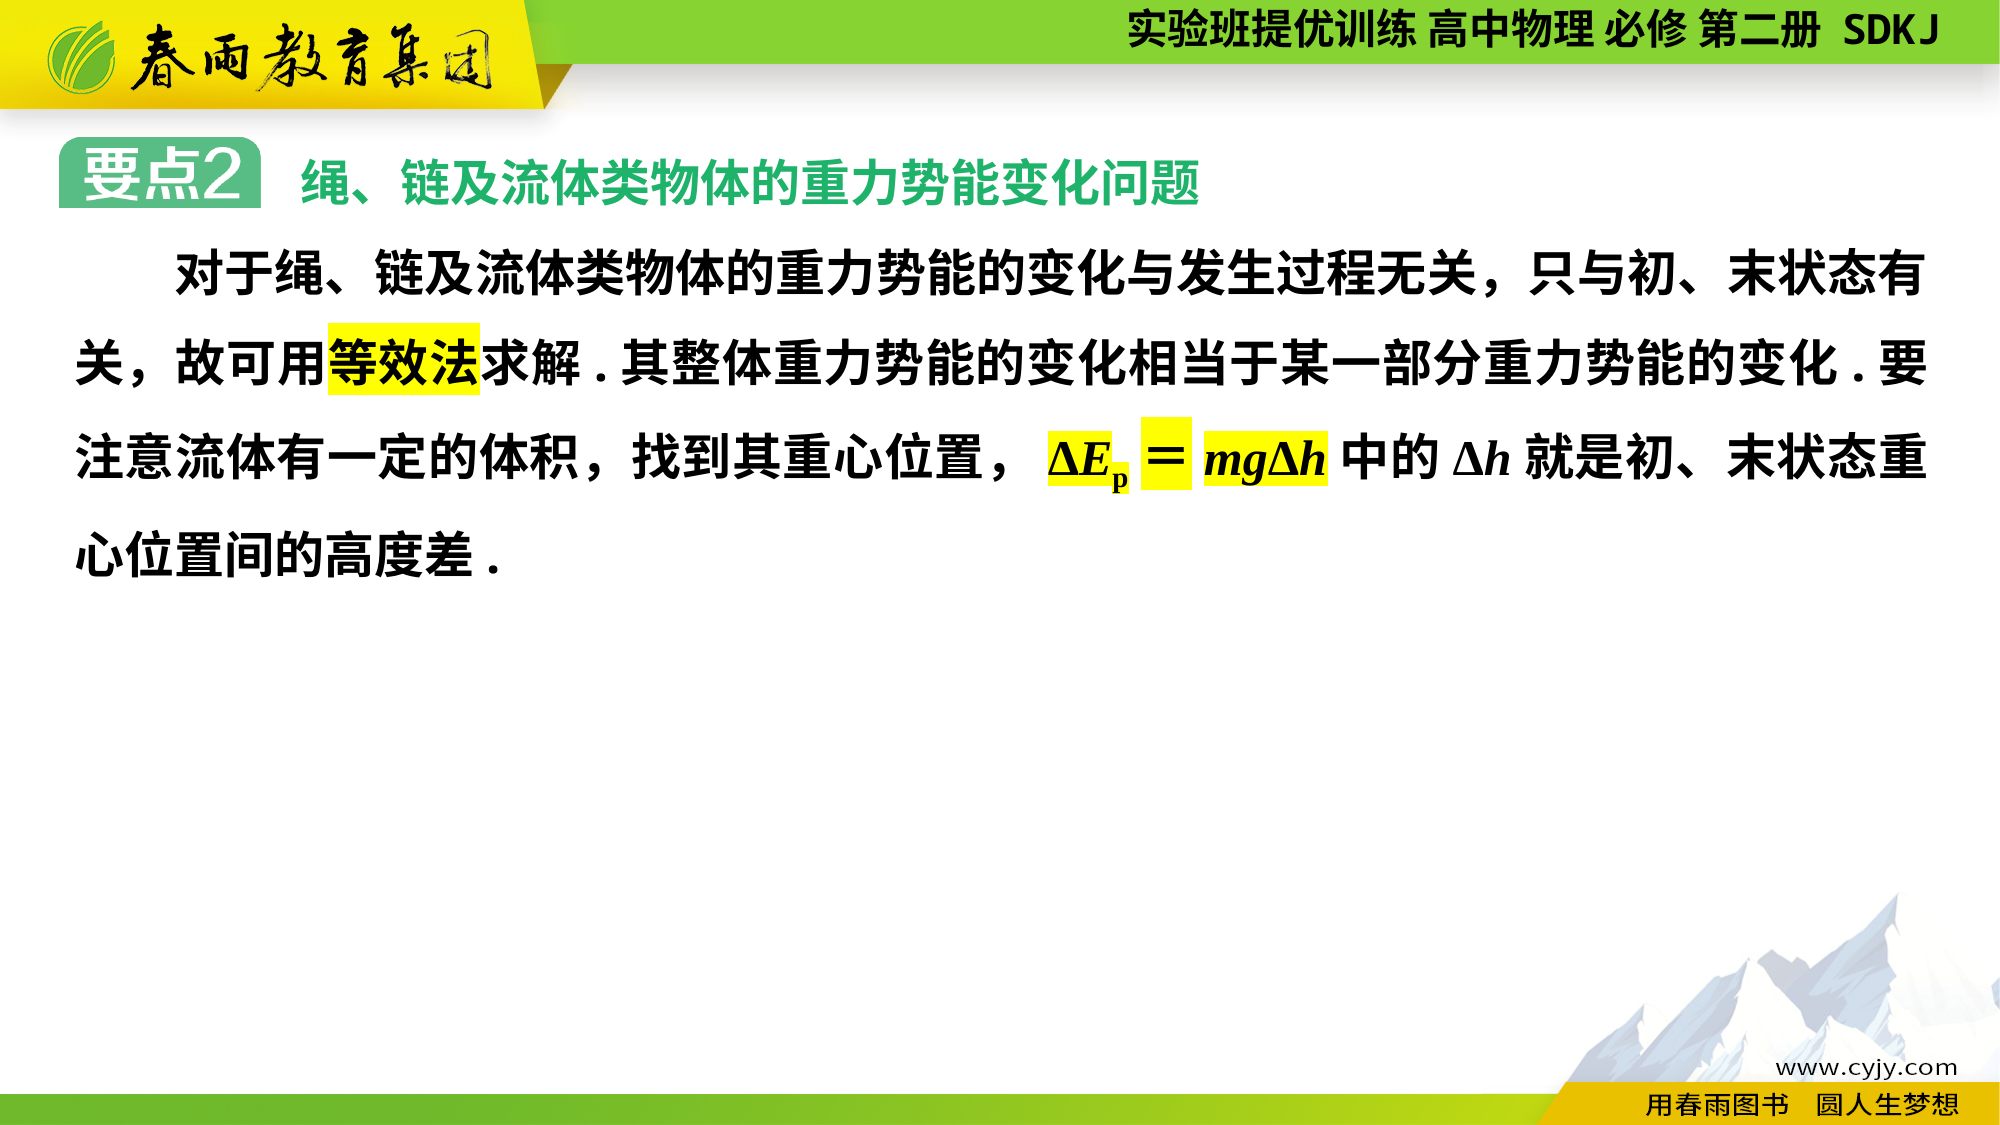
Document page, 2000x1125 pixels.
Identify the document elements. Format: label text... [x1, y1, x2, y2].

list 绳、链及流体类物体的重力势能变化问题 对于绳、链及流体类物体的重力势能的变化与发生过程无关，只与初、末状态有关，故可用等效法求解.其整体重力势能的变化相当于某一部分重力势能的变化.要注意流体有一定的体积，找到其重心位置，ΔEp＝mgΔh中的Δh就是初、末状态重心位置间的高度差. [59, 113, 1944, 584]
picture [0, 0, 2000, 1125]
